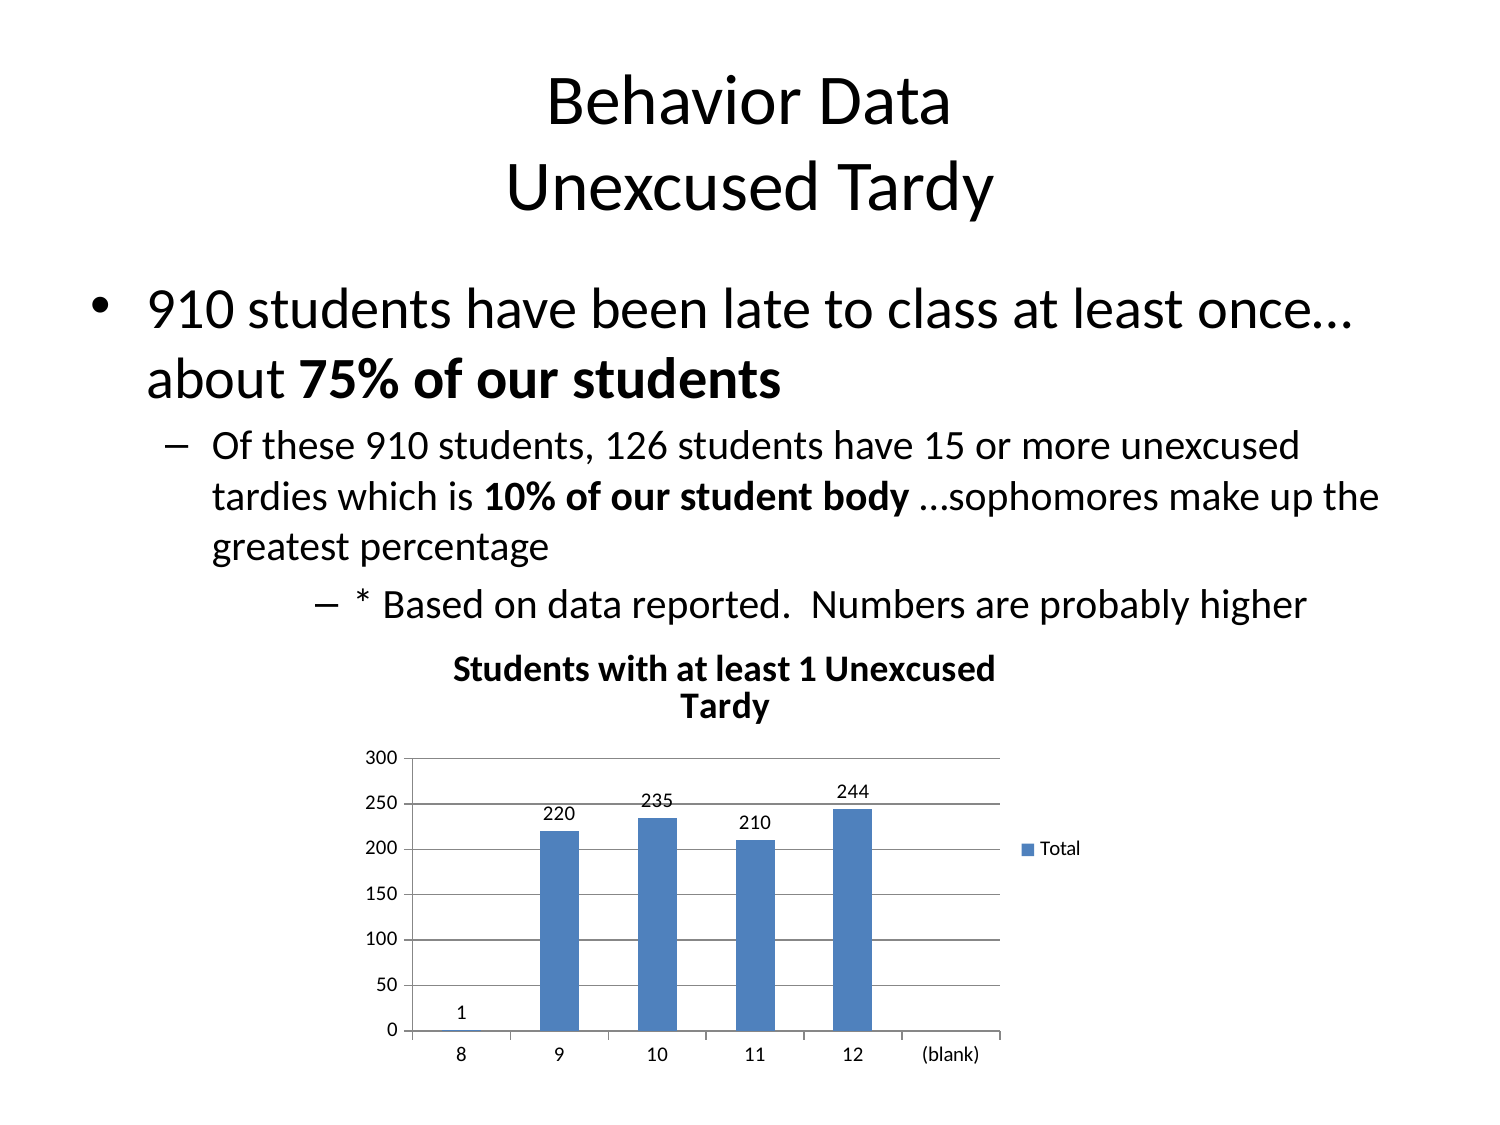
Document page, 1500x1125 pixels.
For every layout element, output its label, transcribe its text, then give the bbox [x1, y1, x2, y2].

list 910 students have been late to class at least once… about 75% of our students Of these 910 students, 126 students have 15 or more unexcused tardies which is 10% of our student body …sophomores make up the greatest percentage * Based on data reported. Numbers are probably higher [75, 262, 1425, 1005]
chart [349, 624, 1101, 1076]
title Behavior Data Unexcused Tardy [75, 45, 1425, 233]
